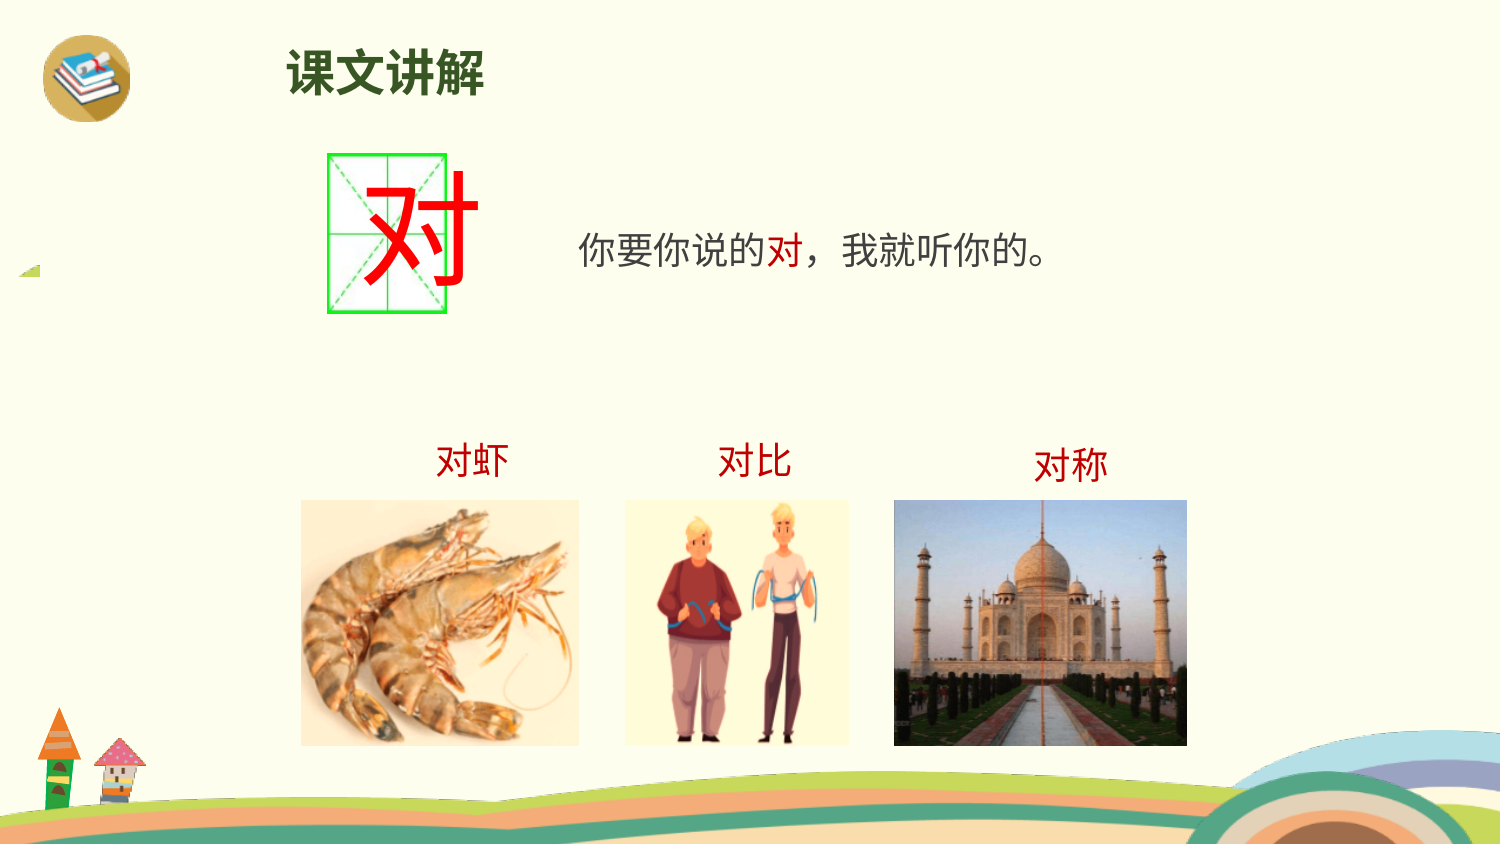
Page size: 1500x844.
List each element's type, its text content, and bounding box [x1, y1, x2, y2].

picture [0, 0, 1500, 844]
text_box 对比 [665, 407, 809, 490]
text_box 你要你说的对，我就听你的。 [526, 197, 1053, 280]
text_box 对称 [981, 412, 1162, 495]
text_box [306, 144, 447, 314]
text_box 课文讲解 [274, 35, 498, 107]
text_box 对虾 [382, 407, 527, 490]
